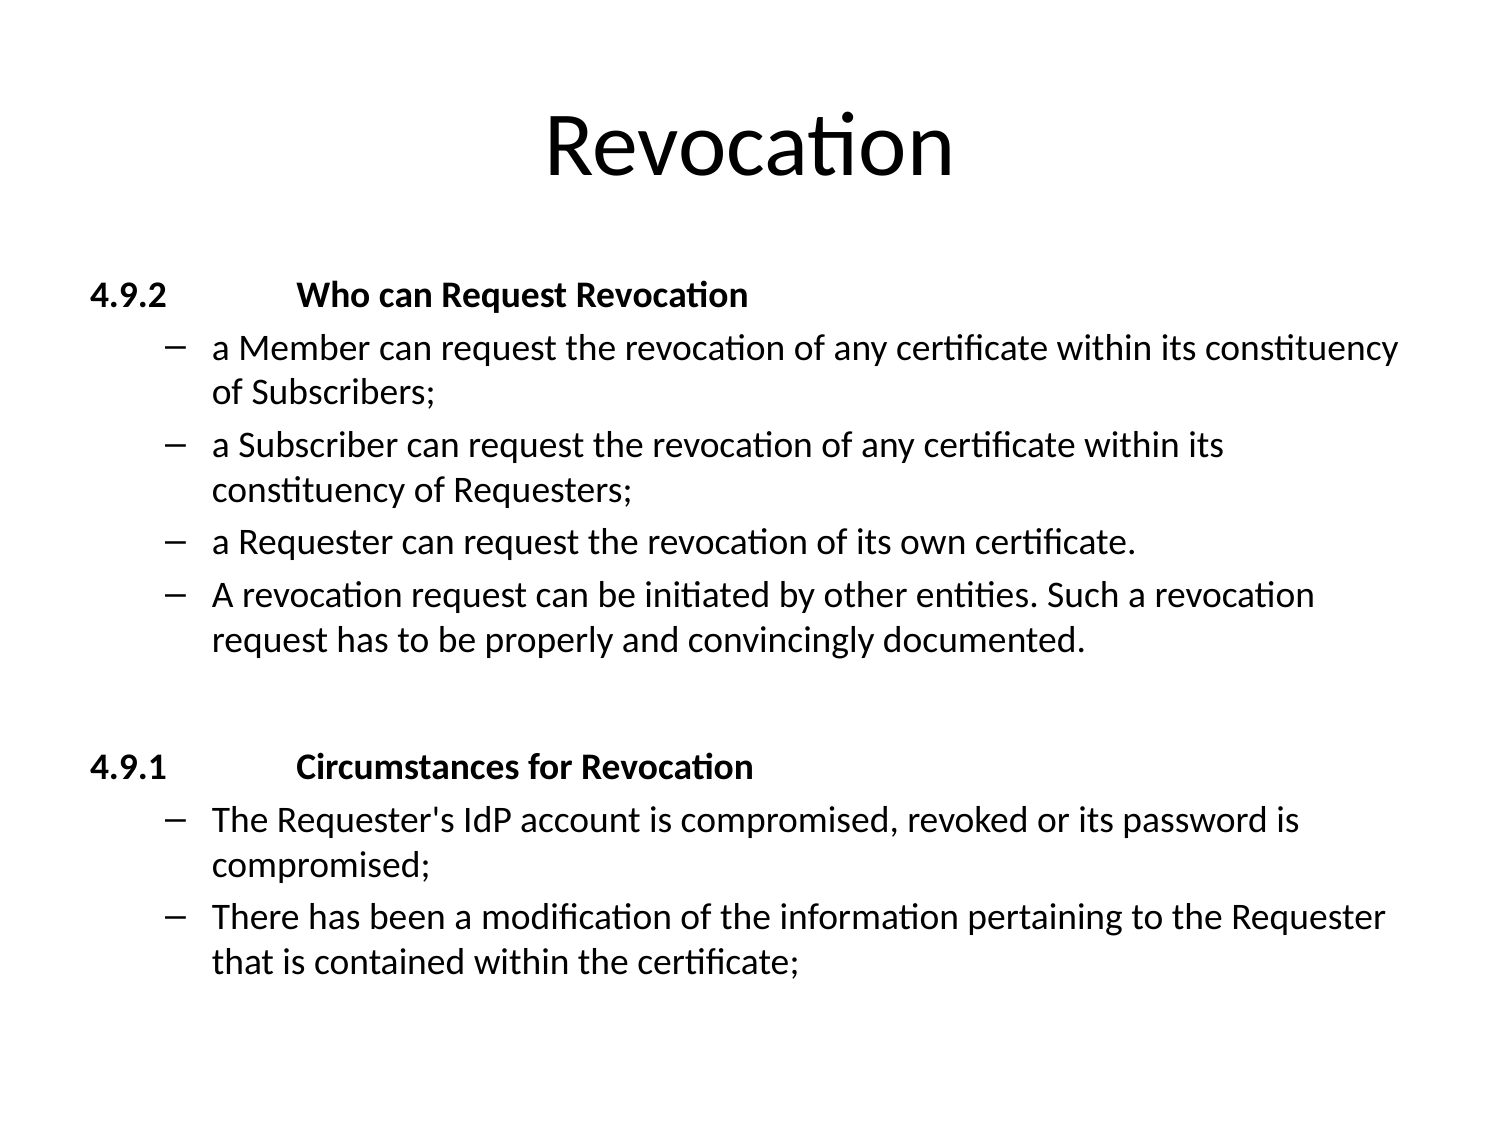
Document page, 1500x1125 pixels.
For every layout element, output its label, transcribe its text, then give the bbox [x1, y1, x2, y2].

title Revocation [75, 45, 1425, 233]
list 4.9.2 Who can Request Revocation a Member can request the revocation of any certificate within its constituency of Subscribers; a Subscriber can request the revocation of any certificate within its constituency of Requesters; a Requester can request the revocation of its own certificate. A revocation request can be initiated by other entities. Such a revocation request has to be properly and convincingly documented. 4.9.1 Circumstances for Revocation The Requester's IdP account is compromised, revoked or its password is compromised; There has been a modification of the information pertaining to the Requester that is contained within the certificate; [75, 262, 1425, 1005]
